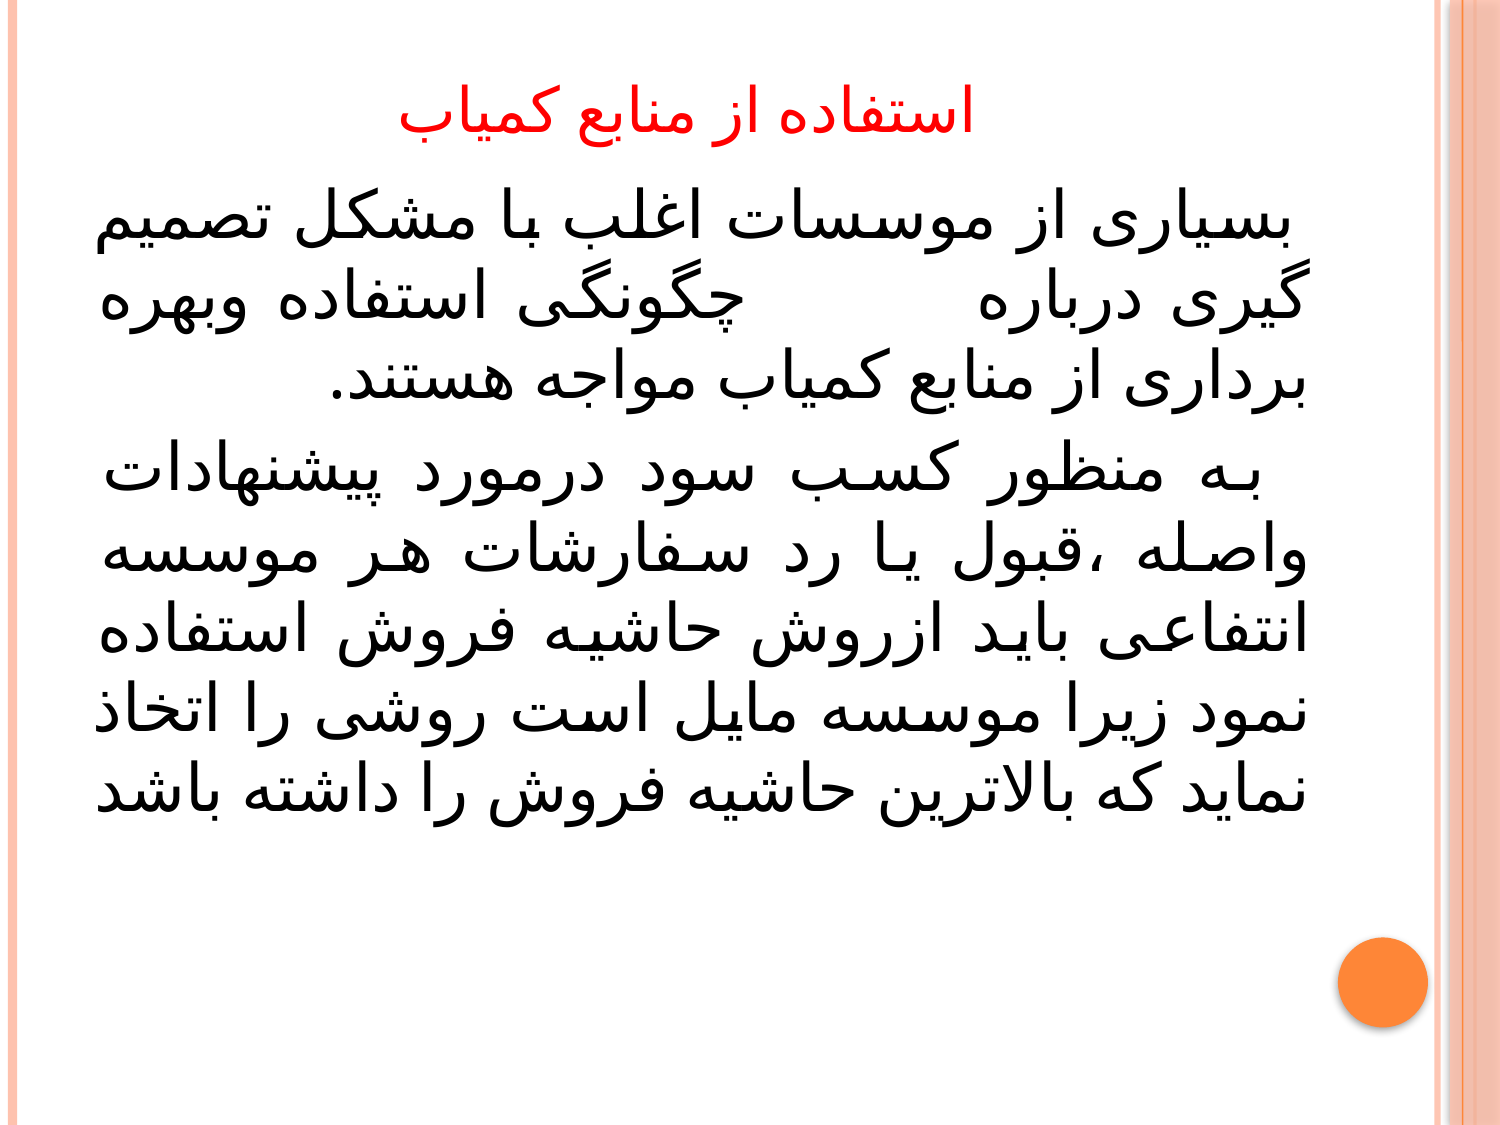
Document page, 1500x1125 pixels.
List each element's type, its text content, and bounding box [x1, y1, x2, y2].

title استفاده از منابع کمیاب [75, 45, 1300, 153]
list بسیاری از موسسات اغلب با مشکل تصمیم گیری درباره چگونگی استفاده وبهره برداری از منابع کمیاب مواجه هستند. به منظور کسب سود درمورد پیشنهادات واصله ،قبول یا رد سفارشات هر موسسه انتفاعی باید ازروش حاشیه فروش استفاده نمود زیرا موسسه مایل است روشی را اتخاذ نماید که بالاترین حاشیه فروش را داشته باشد [75, 164, 1372, 1062]
